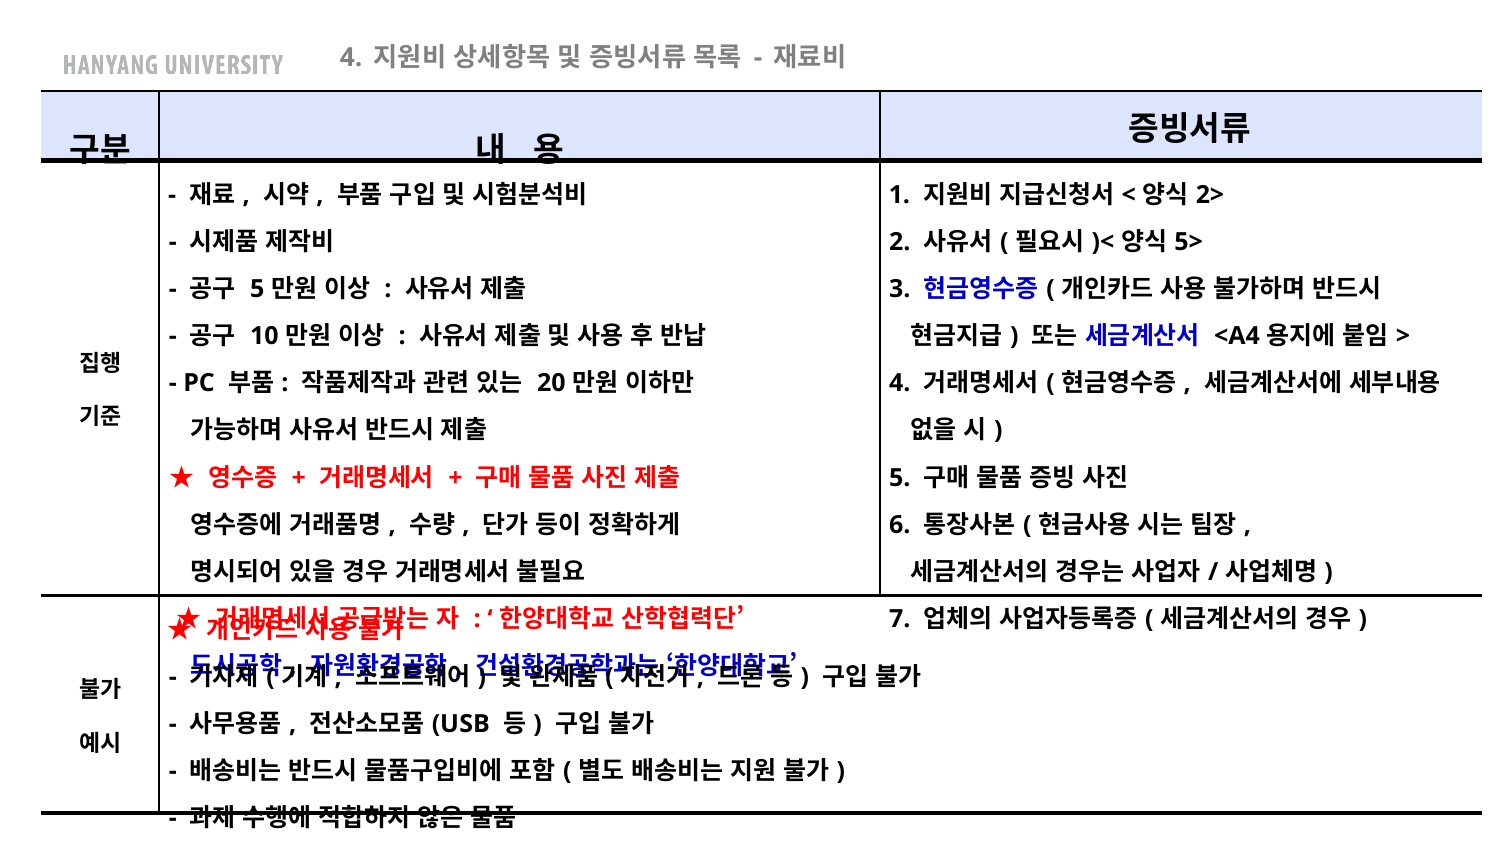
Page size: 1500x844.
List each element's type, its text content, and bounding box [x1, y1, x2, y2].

table_cell - 재료, 시약, 부품 구입 및 시험분석비 - 시제품 제작비 - 공구 5만원 이상 : 사유서 제출 - 공구 10만원 이상 : 사유서 제출 및 사용 후 반납 - PC 부품: 작품제작과 관련 있는 20만원 이하만 가능하며 사유서 반드시 제출 ★ 영수증 + 거래명세서 + 구매 물품 사진 제출 영수증에 거래품명, 수량, 단가 등이 정확하게 명시되어 있을 경우 거래명세서 불필요 ★ 거래명세서 공급받는 자 : ‘한양대학교 산학협력단’ 도시공학, 자원환경공학, 건설환경공학과는 ‘한양대학교’ [160, 163, 879, 594]
table_header 구분 [41, 92, 158, 158]
table_cell 집행 기준 [41, 163, 158, 594]
table_cell ★ 개인카드 사용 불가 - 기자재(기계, 소프트웨어) 및 완제품(자전거, 드론 등) 구입 불가 - 사무용품, 전산소모품(USB 등) 구입 불가 - 배송비는 반드시 물품구입비에 포함(별도 배송비는 지원 불가) - 과제 수행에 적합하지 않은 물품 [160, 597, 1482, 811]
table_header 내 용 [160, 92, 879, 158]
picture [63, 55, 283, 75]
list 4. 지원비 상세항목 및 증빙서류 목록 - 재료비 [324, 28, 1365, 82]
table_header 증빙서류 [881, 92, 1482, 158]
table_cell 1. 지원비 지급신청서<양식2> 2. 사유서(필요시)<양식5> 3. 현금영수증(개인카드 사용 불가하며 반드시 현금지급) 또는 세금계산서 <A4용지에 붙임> 4. 거래명세서(현금영수증, 세금계산서에 세부내용 없을 시) 5. 구매 물품 증빙 사진 6. 통장사본(현금사용 시는 팀장, 세금계산서의 경우는 사업자/사업체명) 7. 업체의 사업자등록증(세금계산서의 경우) [881, 163, 1482, 594]
table_cell 불가 예시 [41, 597, 158, 811]
